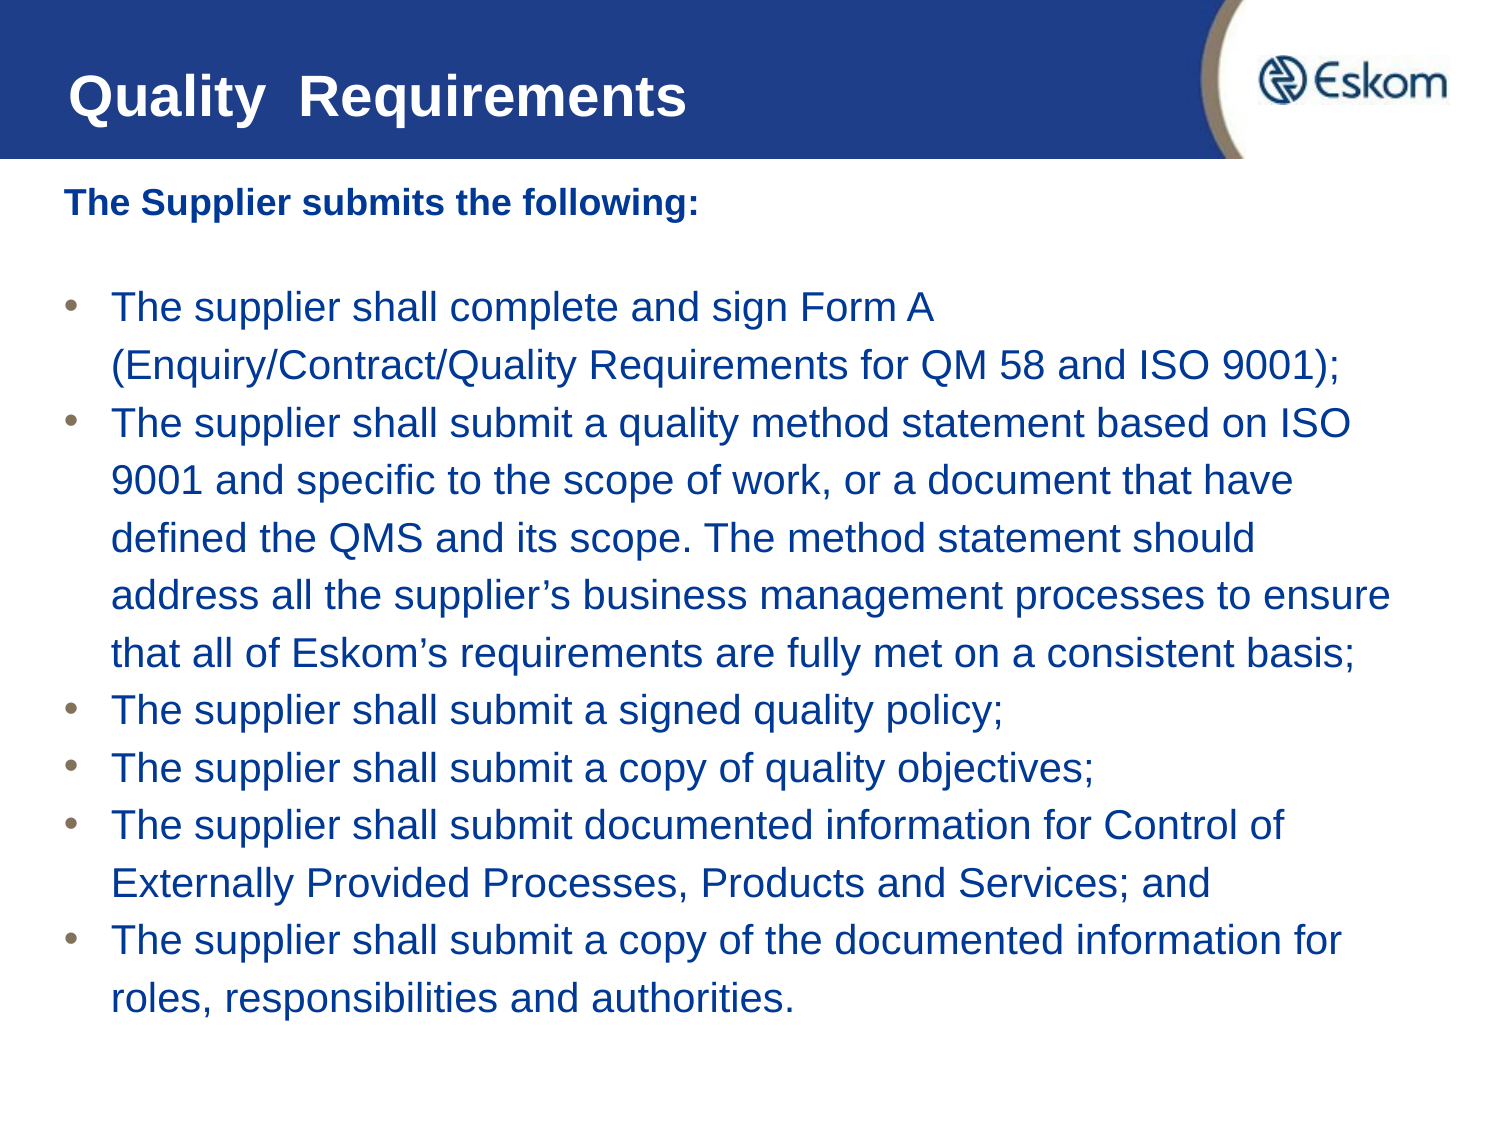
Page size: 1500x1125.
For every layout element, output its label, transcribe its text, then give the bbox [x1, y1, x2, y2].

picture [0, 0, 1246, 159]
picture [1257, 55, 1450, 105]
title Quality Requirements [20, 57, 1169, 129]
text_box The Supplier submits the following: The supplier shall complete and sign Form A (Enquiry/Contract/Quality Requirements for QM 58 and ISO 9001); The supplier shall submit a quality method statement based on ISO 9001 and specific to the scope of work, or a document that have defined the QMS and its scope. The method statement should address all the supplier’s business management processes to ensure that all of Eskom’s requirements are fully met on a consistent basis; The supplier shall submit a signed quality policy; The supplier shall submit a copy of quality objectives; The supplier shall submit documented information for Control of Externally Provided Processes, Products and Services; and The supplier shall submit a copy of the documented information for roles, responsibilities and authorities. [49, 163, 1419, 1028]
